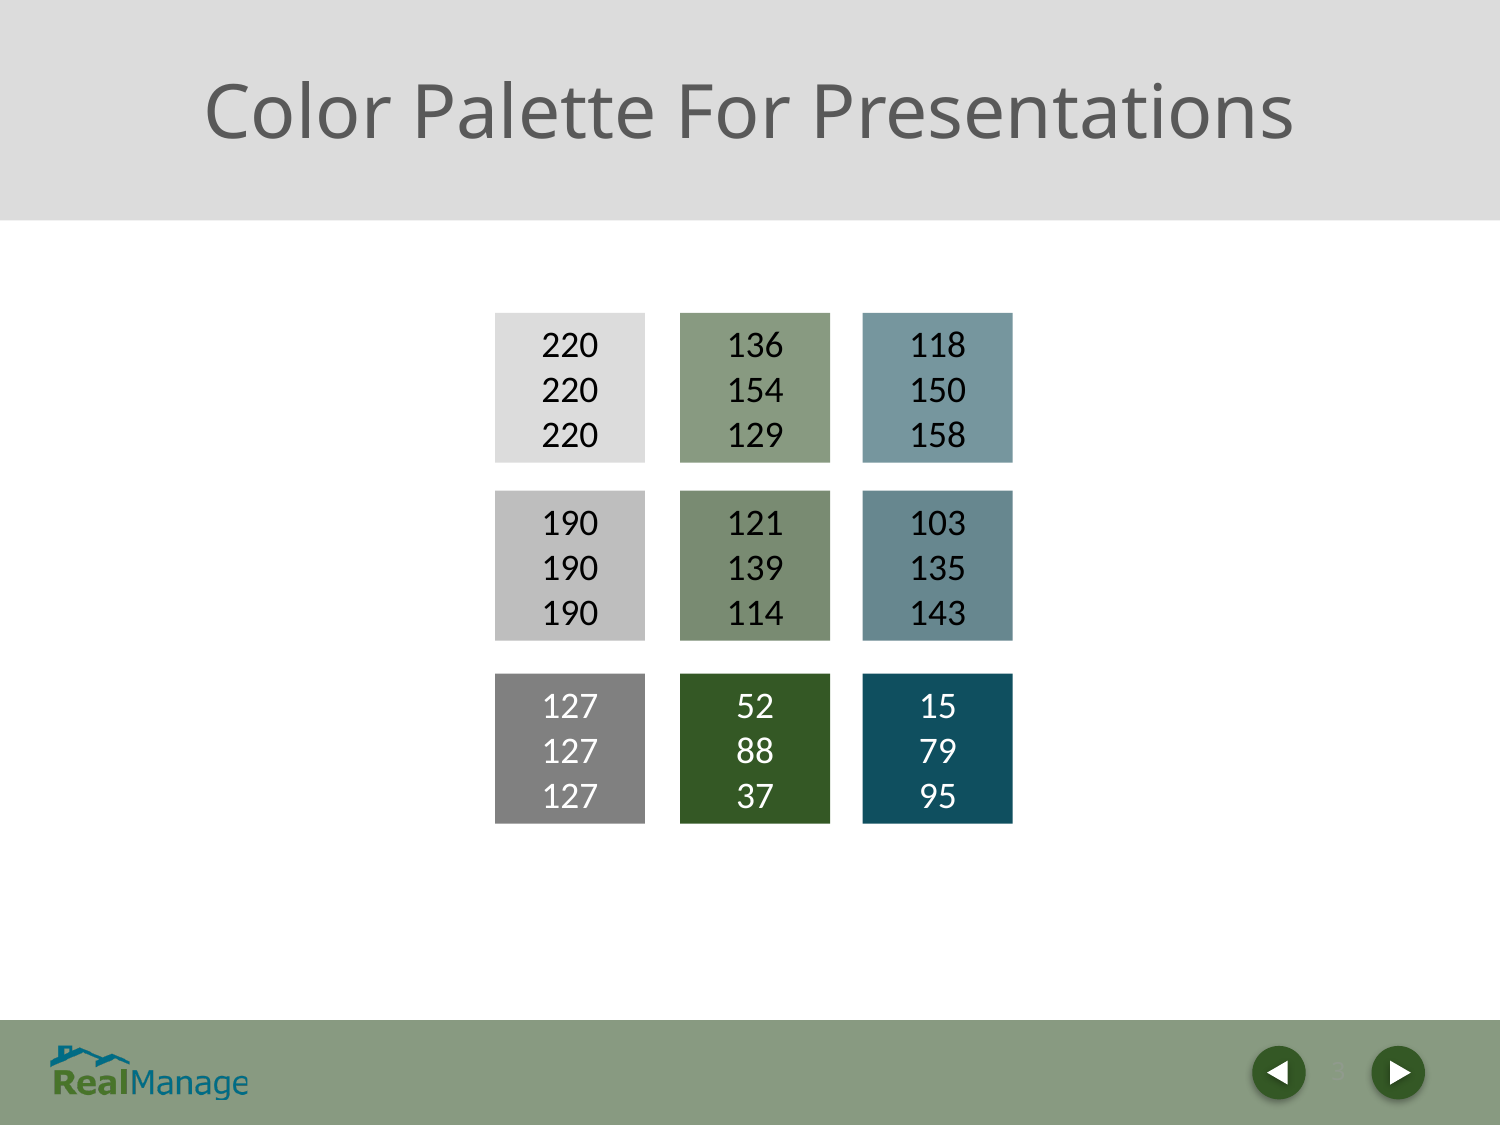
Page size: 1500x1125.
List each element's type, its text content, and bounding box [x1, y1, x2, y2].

text_box 127 127 127 [493, 671, 647, 826]
text_box 121 139 114 [678, 489, 832, 643]
text_box 136 154 129 [678, 311, 832, 465]
text_box 220 220 220 [493, 311, 647, 465]
text_box 190 190 190 [493, 489, 647, 643]
text_box 15 79 95 [861, 671, 1015, 826]
text_box 118 150 158 [861, 311, 1015, 465]
slide_number 3 [1278, 1042, 1399, 1103]
text_box 52 88 37 [678, 671, 832, 826]
text_box 103 135 143 [861, 489, 1015, 643]
title Color Palette For Presentations [75, 14, 1425, 203]
